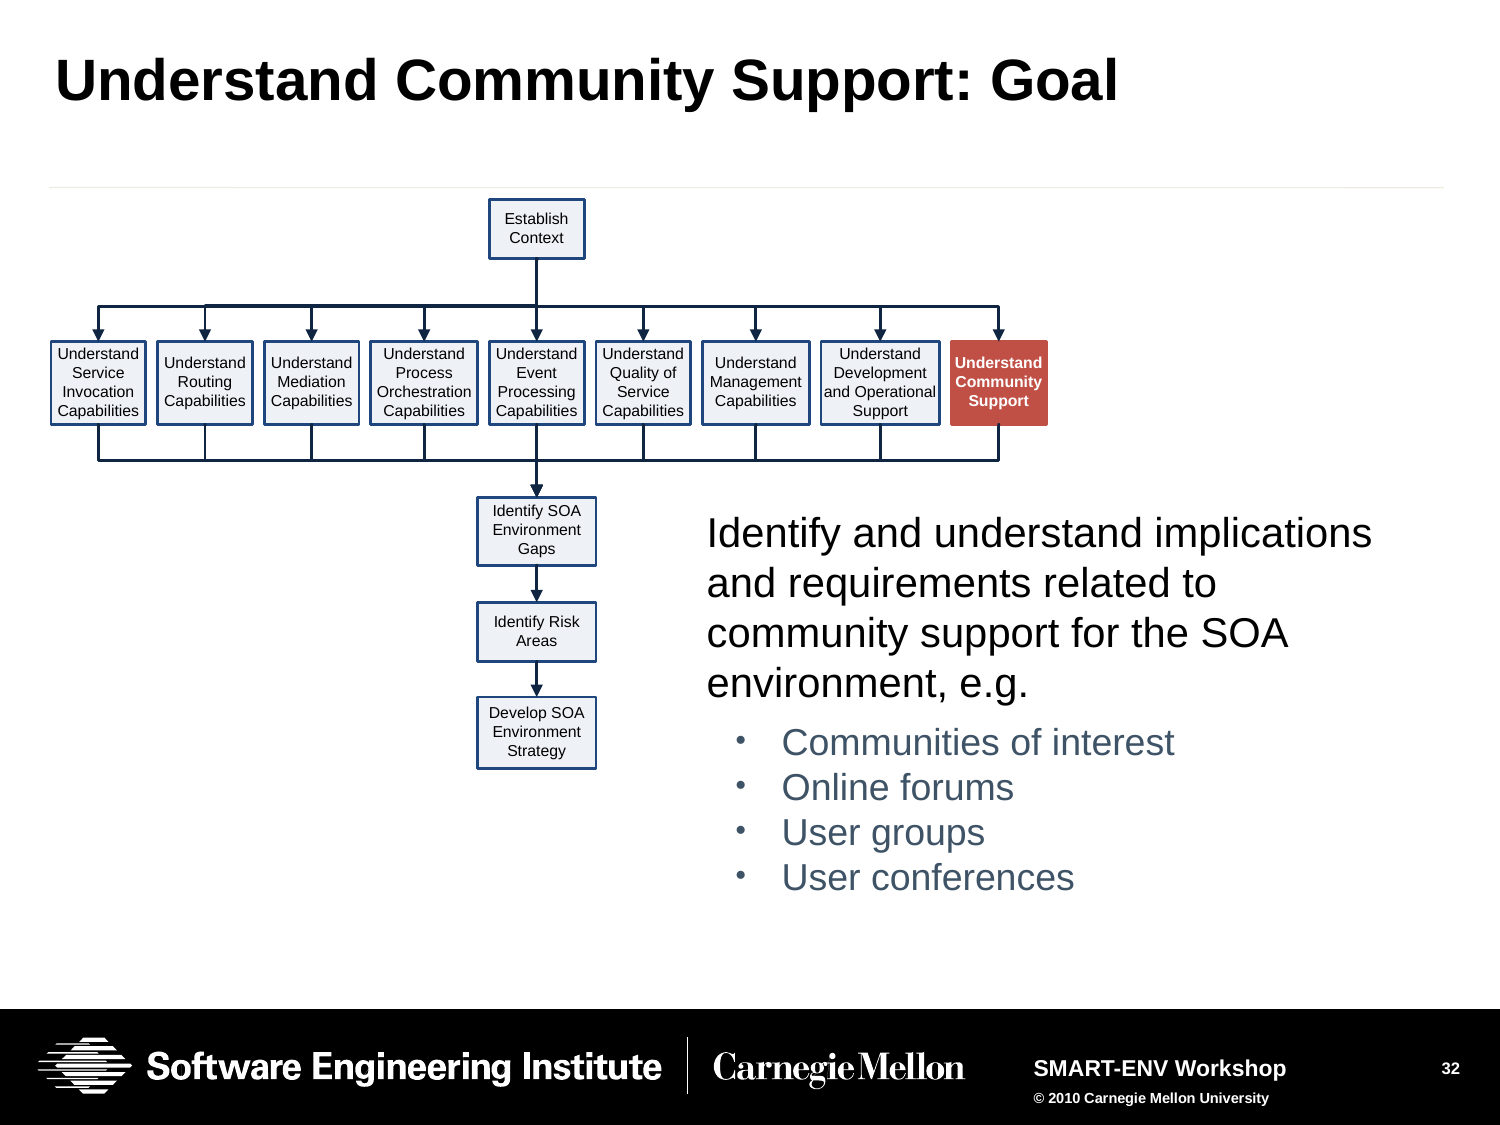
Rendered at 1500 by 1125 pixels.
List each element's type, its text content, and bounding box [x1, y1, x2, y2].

text_box Identify and understand implications and requirements related to community support for the SOA environment, e.g. Communities of interest Online forums User groups User conferences [691, 498, 1440, 906]
picture [47, 196, 1050, 772]
title Understand Community Support: Goal [55, 49, 1451, 114]
